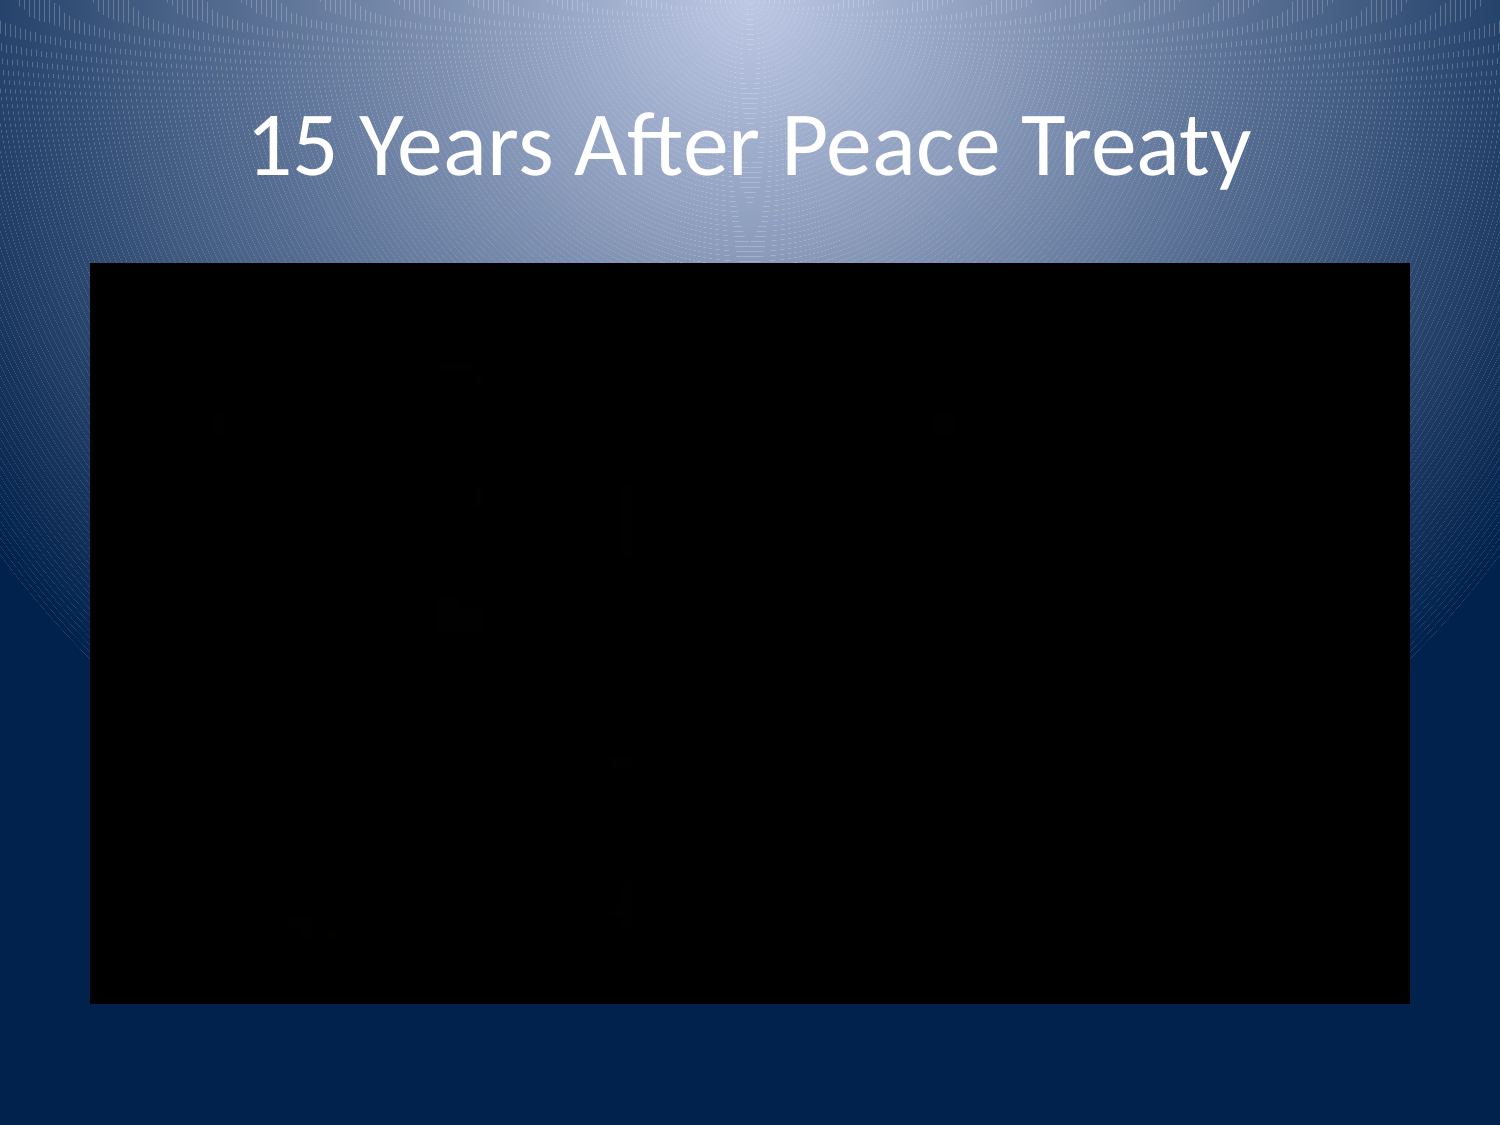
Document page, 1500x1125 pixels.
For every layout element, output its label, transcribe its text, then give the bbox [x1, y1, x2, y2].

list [89, 262, 1411, 1006]
title 15 Years After Peace Treaty [75, 45, 1425, 233]
